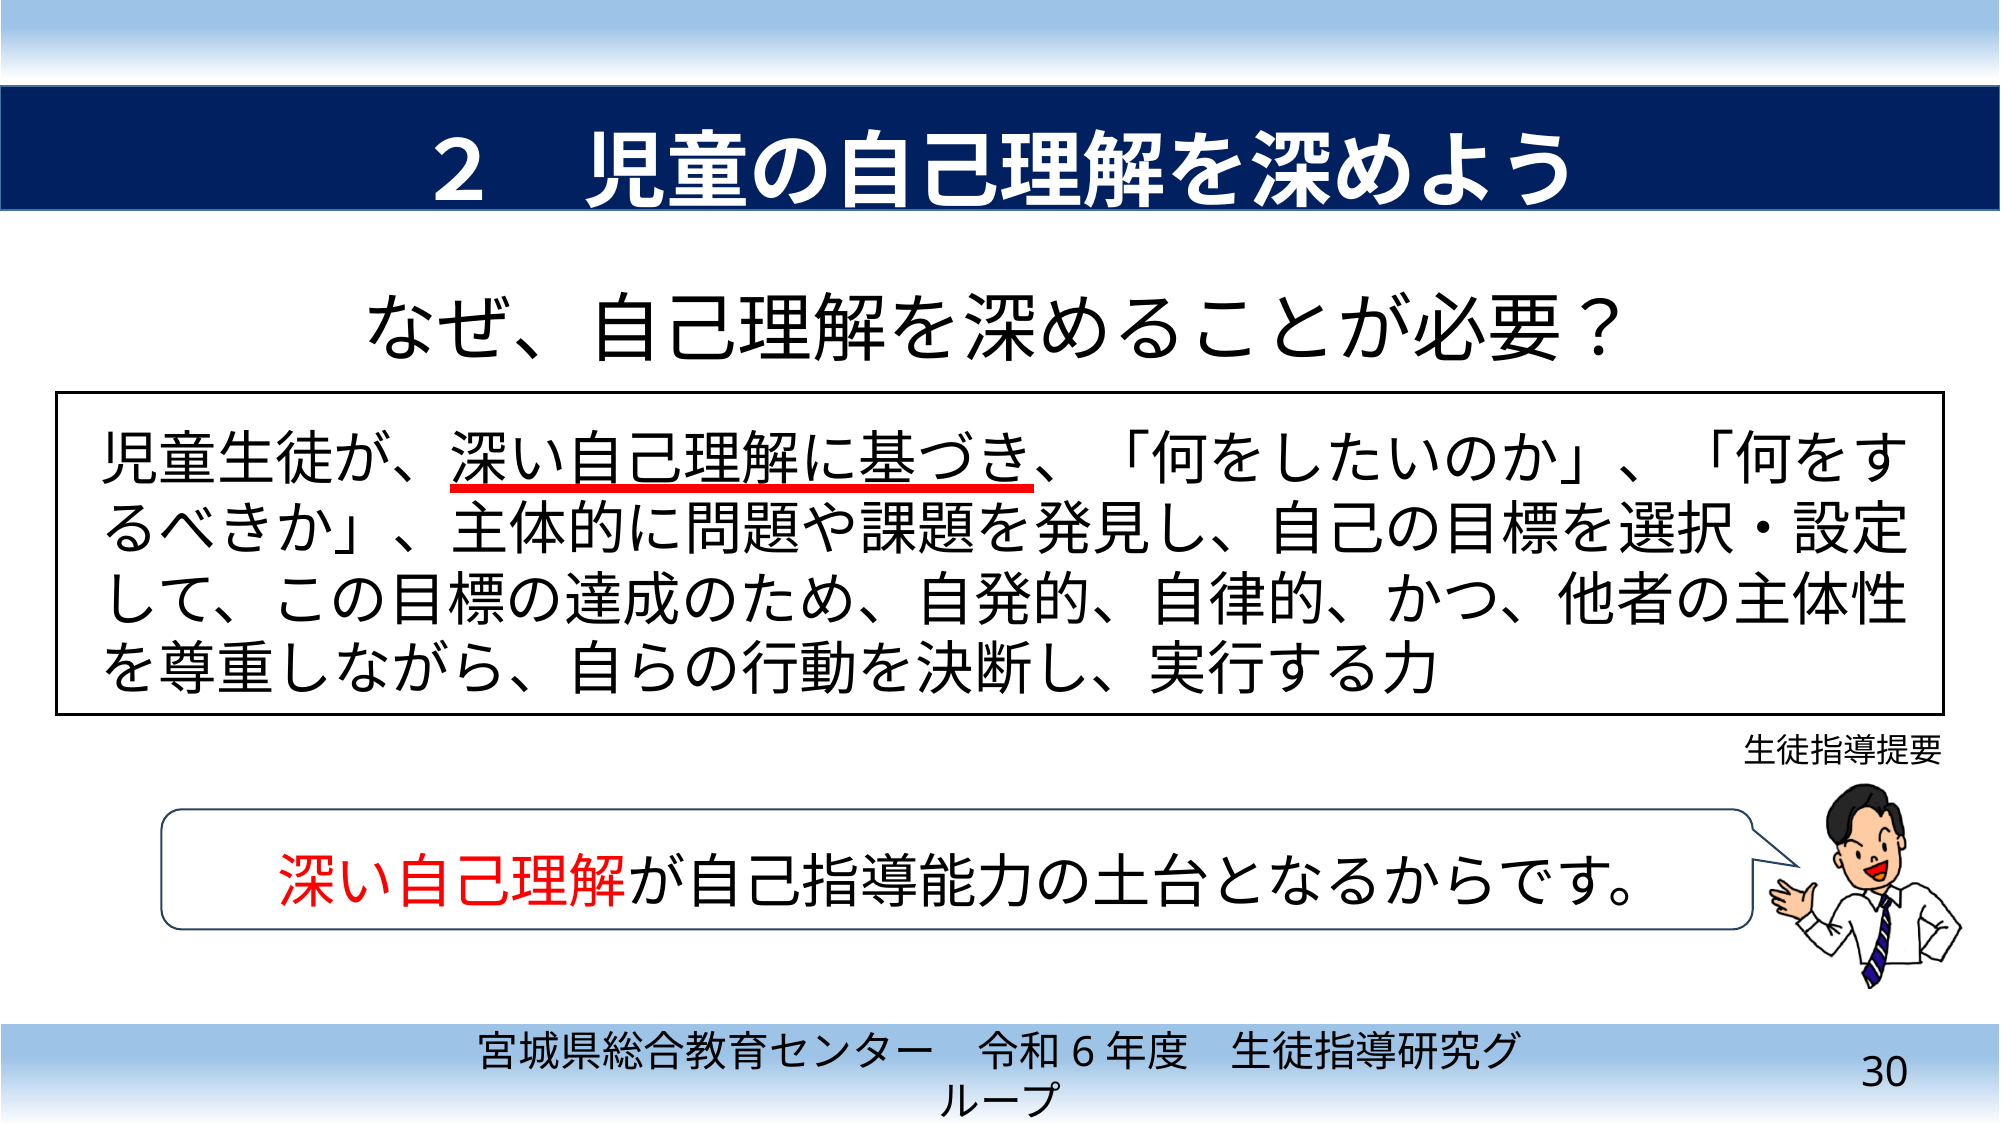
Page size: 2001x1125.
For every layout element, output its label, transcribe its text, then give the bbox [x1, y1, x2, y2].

slide_number 29 [1811, 1043, 1925, 1104]
text_box [160, 808, 1753, 931]
text_box 生徒指導提要 [1287, 722, 1958, 777]
picture [1753, 771, 1988, 989]
text_box [0, 85, 220, 145]
text_box 宮城県総合教育センター 令和6年度 生徒指導研究グループ [428, 1045, 1572, 1105]
text_box [55, 392, 1945, 715]
text_box [0, 145, 977, 395]
text_box 深い自己理解が自己指導能力の土台となるからです。 [262, 836, 1691, 922]
text_box ２ 児童の自己理解を深めよう [220, 59, 1780, 224]
text_box 児童生徒が、深い自己理解に基づき、「何をしたいのか」、「何をするべきか」、主体的に問題や課題を発見し、自己の目標を選択・設定して、この目標の達成のため、自発的、自律的、かつ、他者の主体性を尊重しながら、自らの行動を決断し、実行する力 [85, 414, 1924, 709]
text_box なぜ、自己理解を深めることが必要？ [328, 273, 1672, 378]
text_box [1780, 85, 2000, 211]
